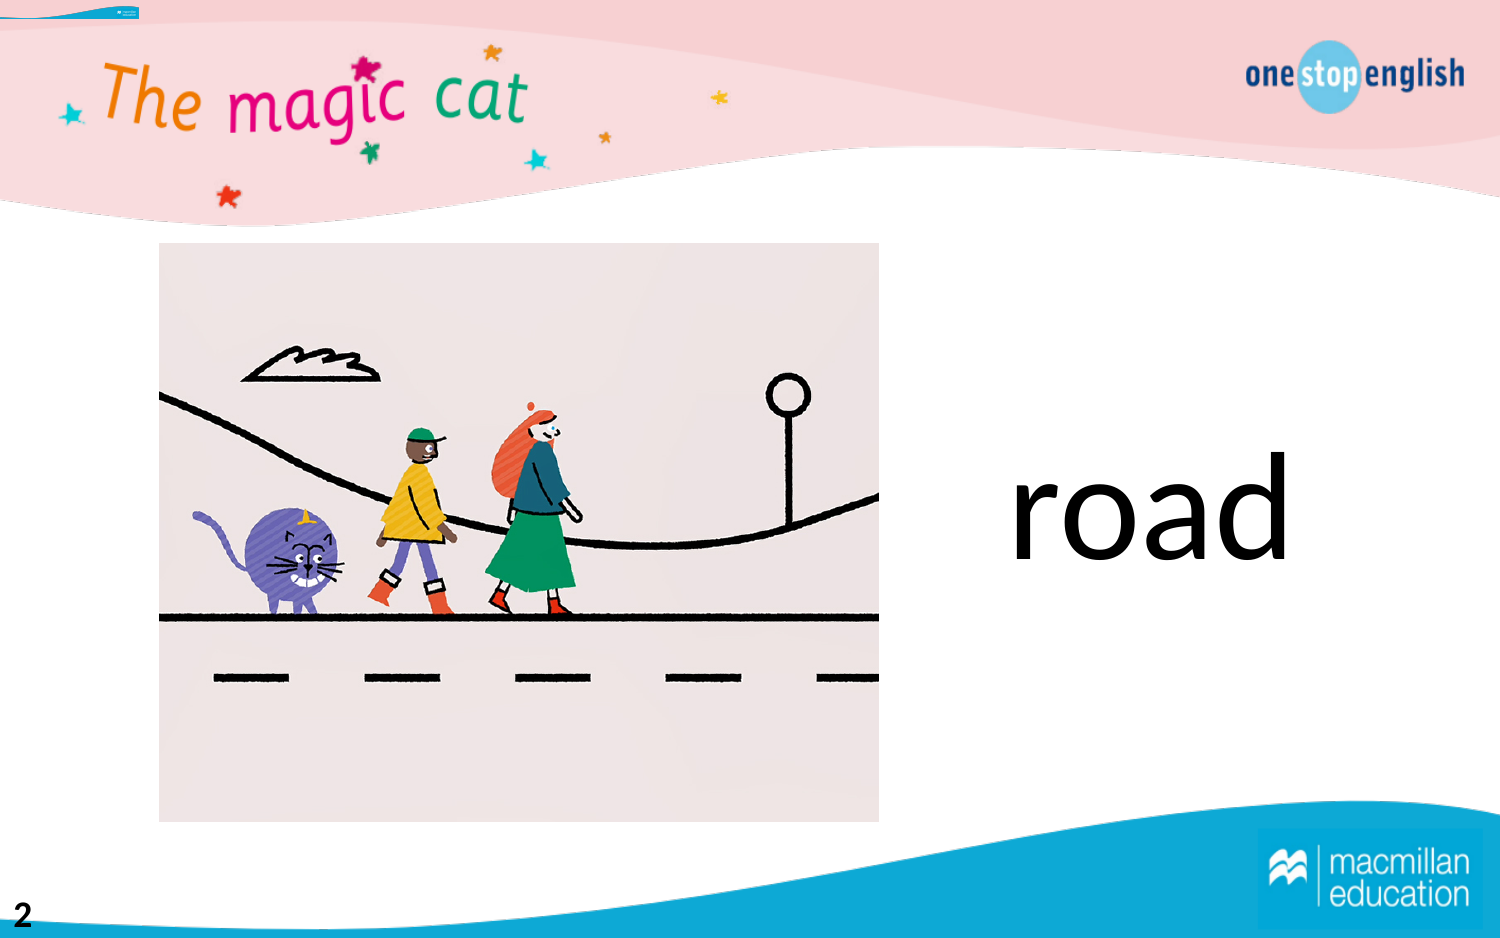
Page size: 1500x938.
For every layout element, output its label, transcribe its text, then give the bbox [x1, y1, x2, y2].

picture [159, 242, 880, 823]
footer 2 [0, 887, 475, 938]
text_box road [950, 397, 1353, 598]
